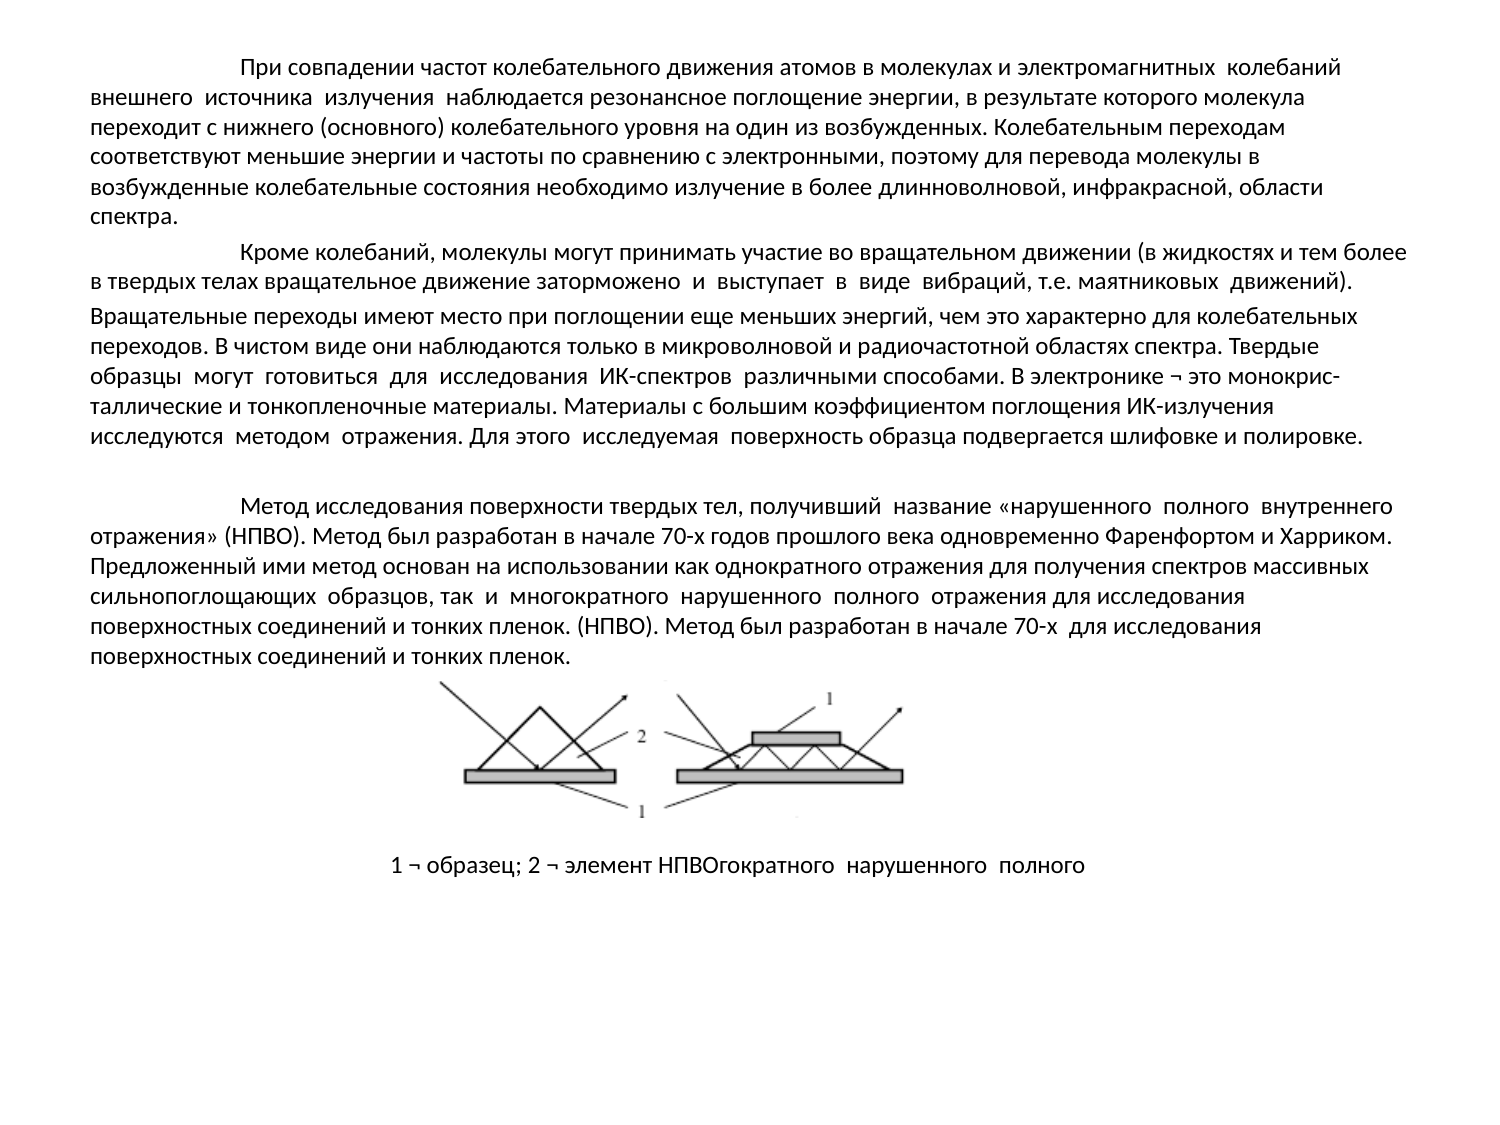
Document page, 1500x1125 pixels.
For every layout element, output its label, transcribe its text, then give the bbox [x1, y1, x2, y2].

list При совпадении частот колебательного движения атомов в молекулах и электромагнитных колебаний внешнего источника излучения наблюдается резонансное поглощение энергии, в результате которого молекула переходит с нижнего (основного) колебательного уровня на один из возбужденных. Колебательным переходам соответствуют меньшие энергии и частоты по сравнению с электронными, поэтому для перевода молекулы в возбужденные колебательные состояния необходимо излучение в более длинноволновой, инфракрасной, области спектра. Кроме колебаний, молекулы могут принимать участие во вращательном движении (в жидкостях и тем более в твердых телах вращательное движение заторможено и выступает в виде вибраций, т.е. маятниковых движений). Вращательные переходы имеют место при поглощении еще меньших энергий, чем это характерно для колебательных переходов. В чистом виде они наблюдаются только в микроволновой и радиочастотной областях спектра. Твердые образцы могут готовиться для исследования ИК-спектров различными способами. В электронике ¬ это монокрис-таллические и тонкопленочные материалы. Материалы с большим коэффициентом поглощения ИК-излучения исследуются методом отражения. Для этого исследуемая поверхность образца подвергается шлифовке и полировке. Метод исследования поверхности твердых тел, получивший название «нарушенного полного внутреннего отражения» (НПВО). Метод был разработан в начале 70-х годов прошлого века одновременно Фаренфортом и Харриком. Предложенный ими метод основан на использовании как однократного отражения для получения спектров массивных сильнопоглощающих образцов, так и многократного нарушенного полного отражения для исследования поверхностных соединений и тонких пленок. (НПВО). Метод был разработан в начале 70-х для исследования поверхностных соединений и тонких пленок. 1 ¬ образец; 2 ¬ элемент НПВОгократного нарушенного полного [75, 42, 1425, 1005]
picture [430, 680, 927, 819]
